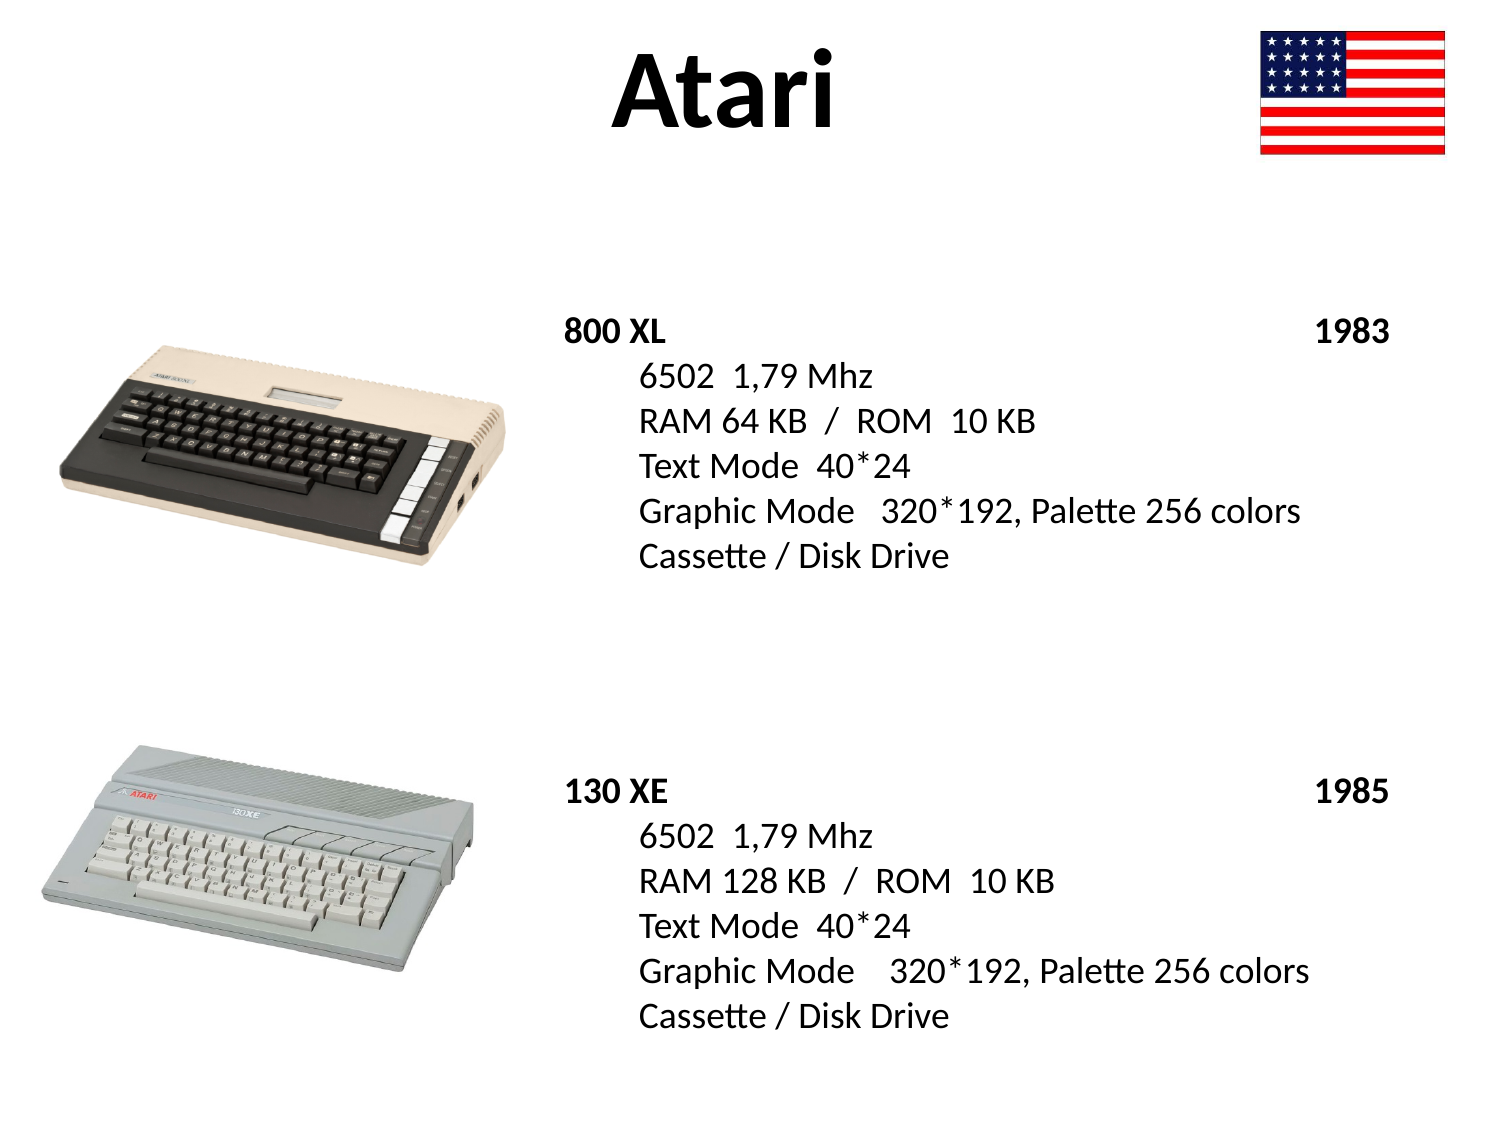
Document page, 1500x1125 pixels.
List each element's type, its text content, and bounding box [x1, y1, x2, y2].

picture [13, 715, 502, 1000]
text_box Atari [596, 7, 892, 157]
text_box 130 XE 1985 6502 1,79 Mhz RAM 128 KB / ROM 10 KB Text Mode 40*24 Graphic Mode 320*192, Palette 256 colors Cassette / Disk Drive [549, 758, 1471, 1044]
picture [48, 337, 514, 575]
text_box 800 XL 1983 6502 1,79 Mhz RAM 64 KB / ROM 10 KB Text Mode 40*24 Graphic Mode 320*192, Palette 256 colors Cassette / Disk Drive [549, 298, 1471, 583]
picture [1209, 7, 1495, 179]
